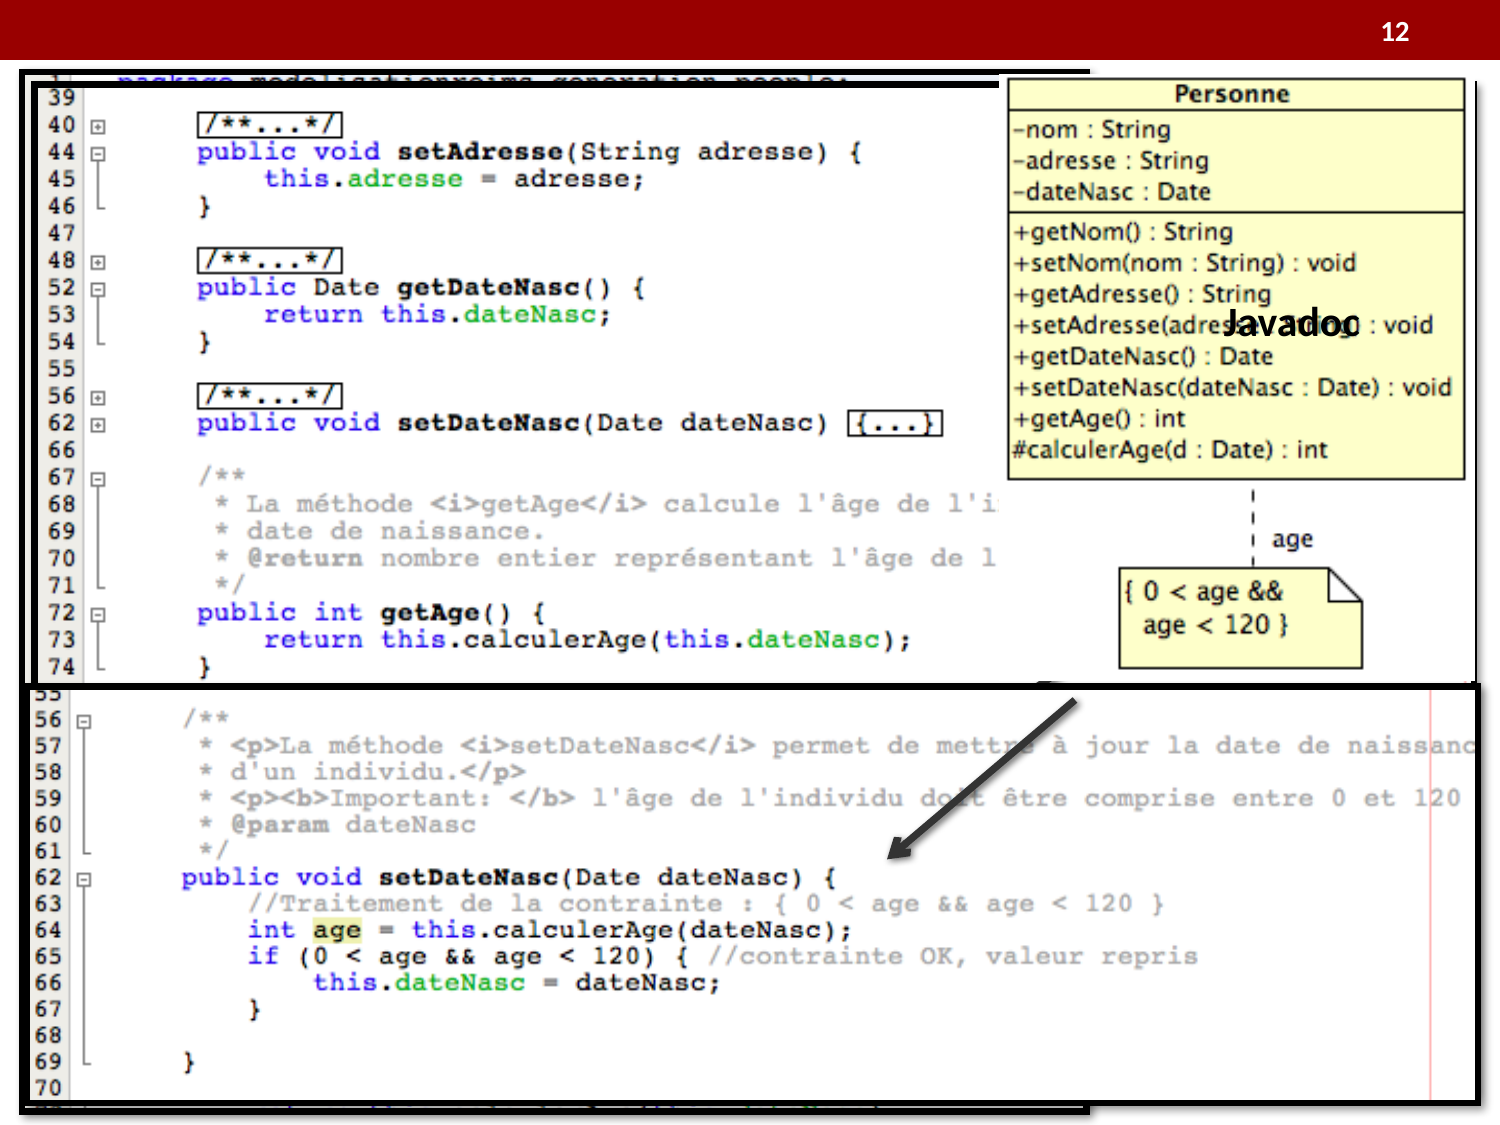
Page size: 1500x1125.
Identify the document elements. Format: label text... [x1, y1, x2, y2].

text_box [37, 87, 998, 686]
picture [24, 74, 1476, 1109]
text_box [29, 689, 1476, 1101]
slide_number 12 [1250, 3, 1425, 57]
